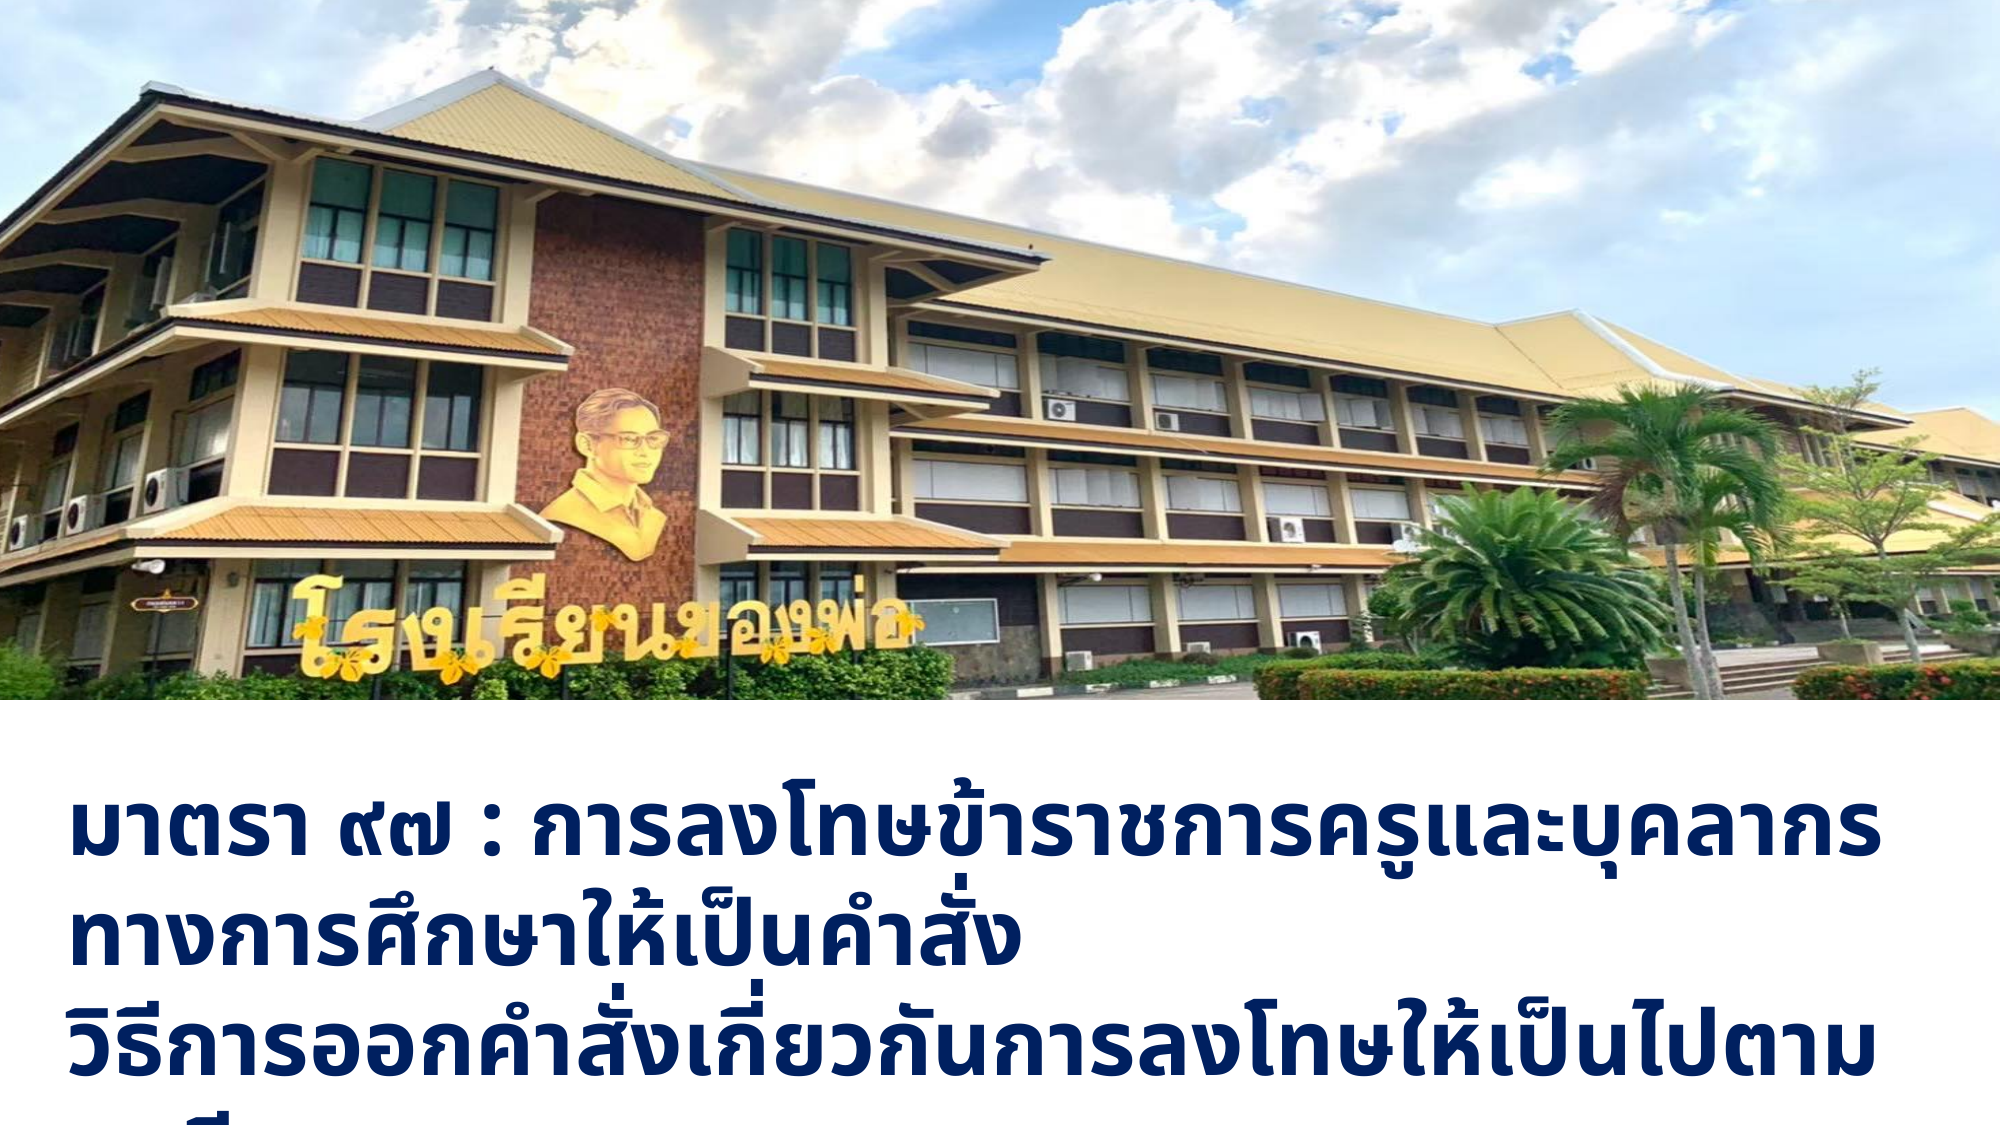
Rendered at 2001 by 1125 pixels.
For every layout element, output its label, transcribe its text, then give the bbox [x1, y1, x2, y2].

text_box มาตรา ๙๗ : การลงโทษข้าราชการครูและบุคลากรทางการศึกษาให้เป็นคำสั่ง วิธีการออกคำสั่งเกี่ยวกันการลงโทษให้เป็นไปตามระเบียบของ ก.ค.ศ. [51, 756, 2000, 1125]
picture [0, 0, 2000, 700]
